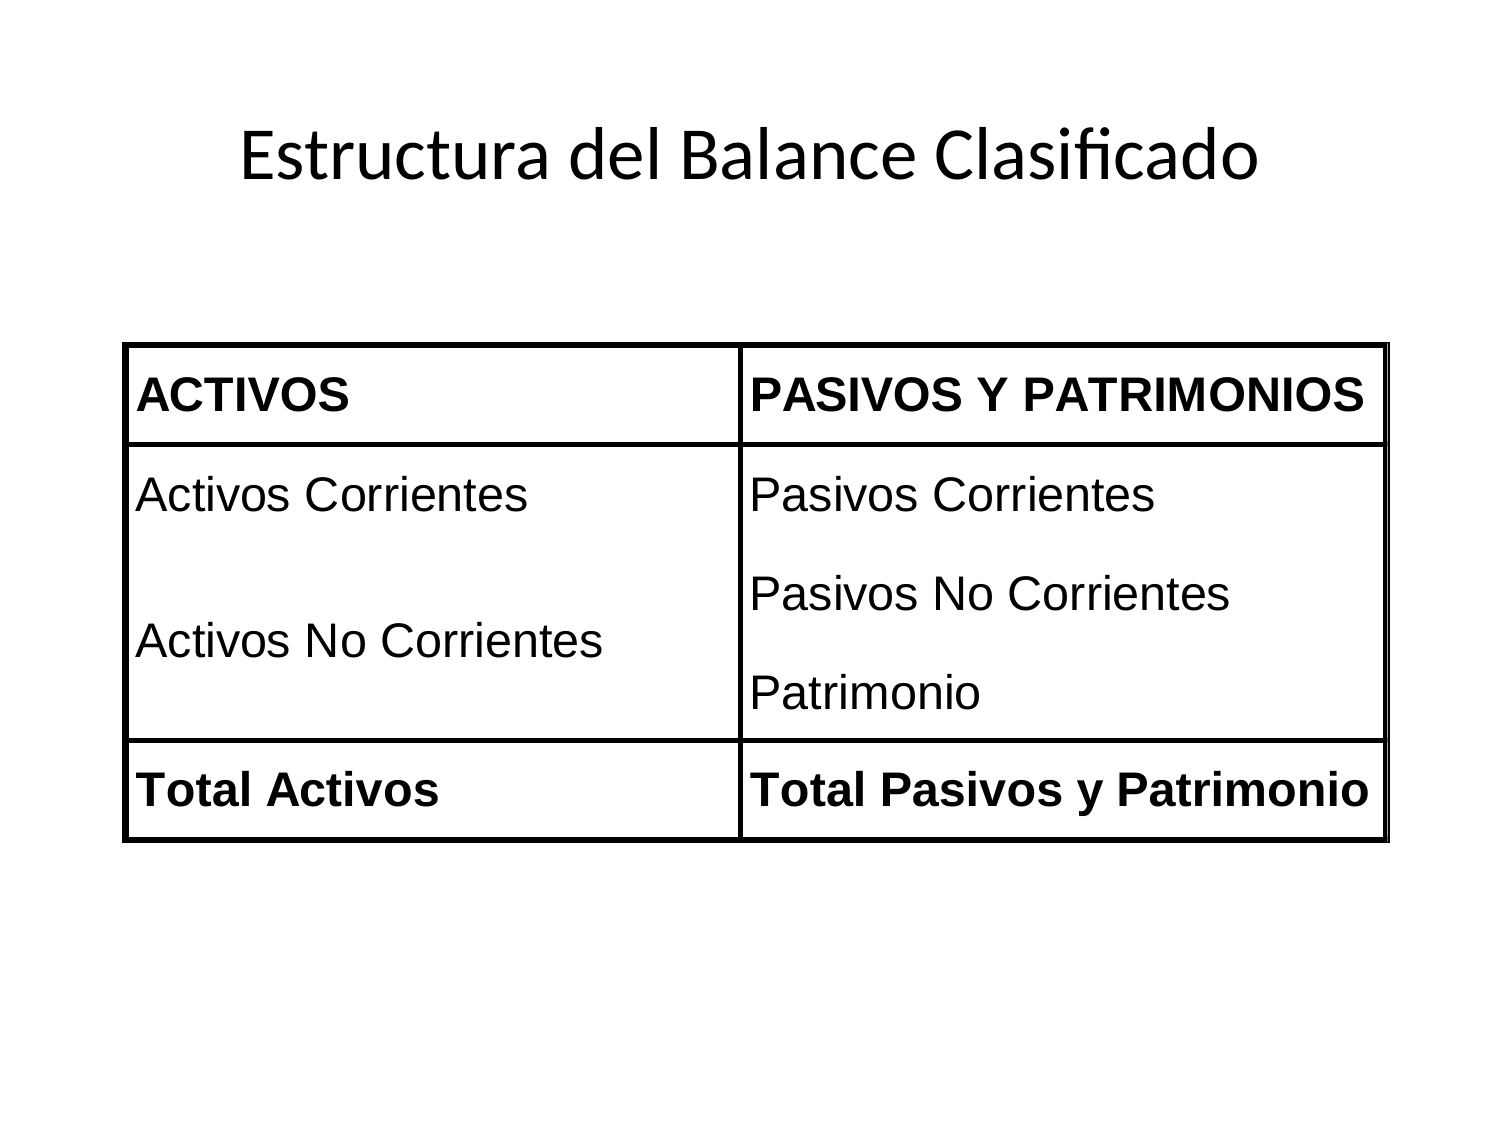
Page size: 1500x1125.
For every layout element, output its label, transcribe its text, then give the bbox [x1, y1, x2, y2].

title Estructura del Balance Clasificado [75, 55, 1425, 244]
picture [123, 342, 1389, 843]
